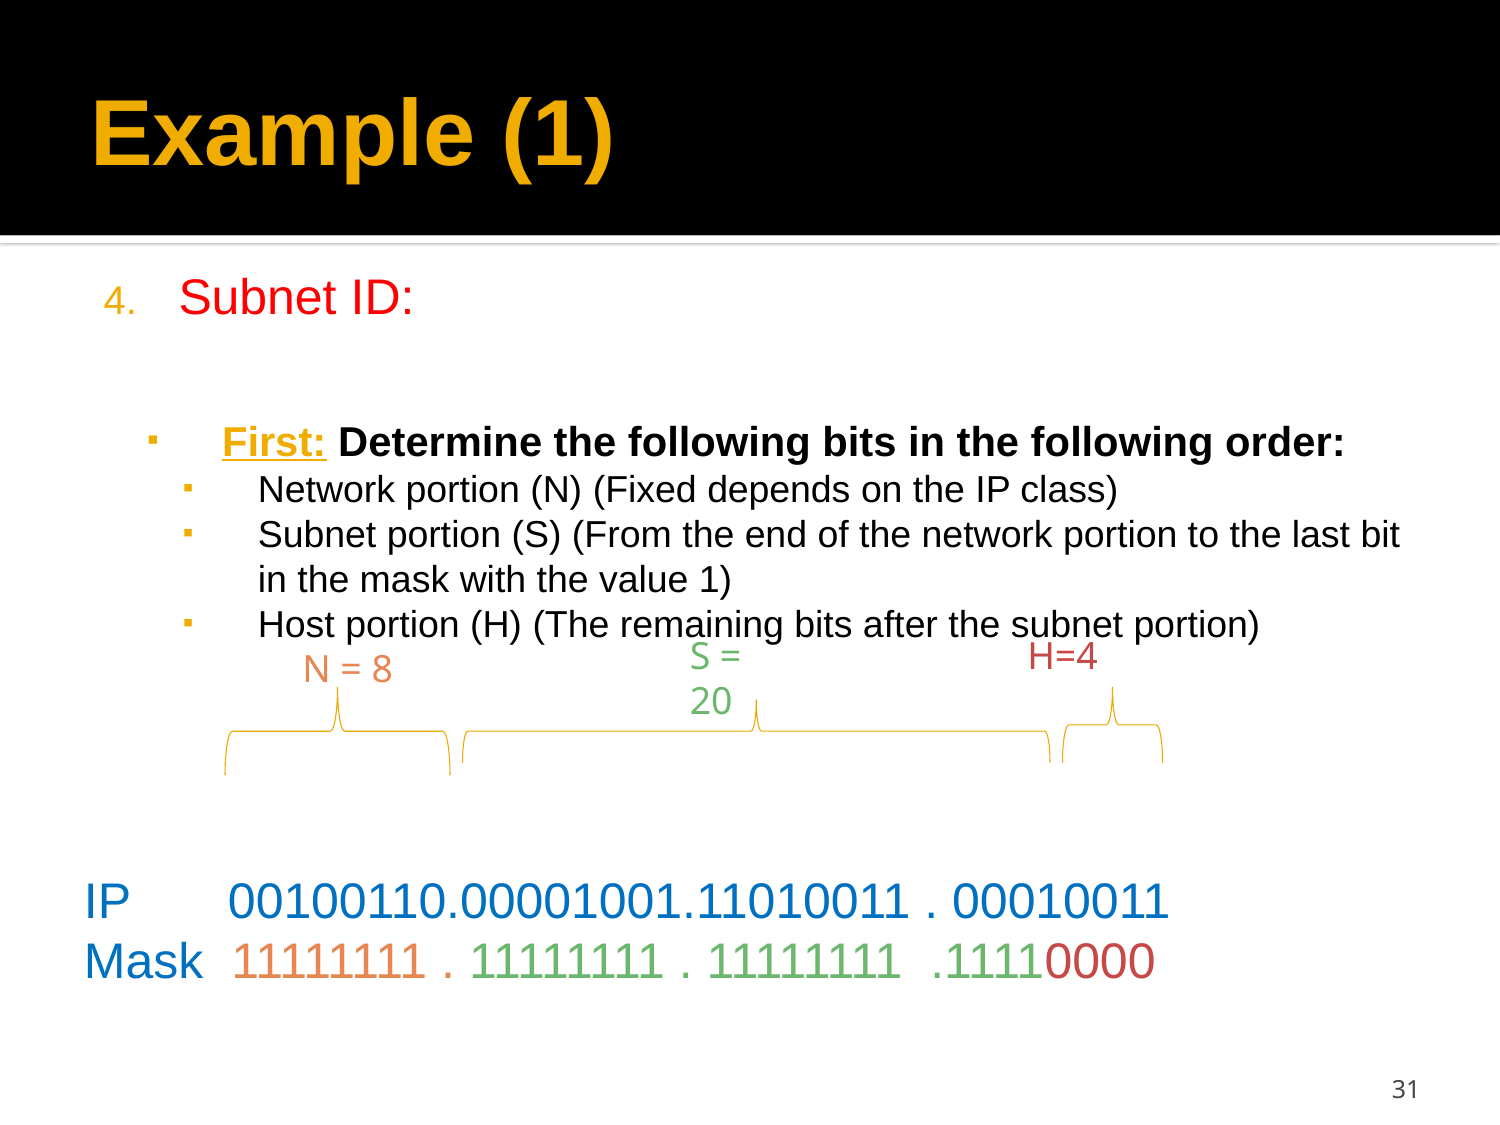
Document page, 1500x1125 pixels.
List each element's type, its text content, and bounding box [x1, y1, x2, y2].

text_box S = 20 [675, 624, 800, 730]
text_box [1061, 686, 1164, 763]
slide_number 31 [1345, 1062, 1467, 1108]
list Subnet ID: First: Determine the following bits in the following order: Network portion (N) (Fixed depends on the IP class) Subnet portion (S) (From the end of the network portion to the last bit in the mask with the value 1) Host portion (H) (The remaining bits after the subnet portion) IP 00100110.00001001.11010011 . 00010011 Mask 11111111 . 11111111 . 11111111 .11110000 [75, 249, 1425, 1009]
text_box N = 8 [287, 637, 413, 698]
title Example (1) [75, 25, 1425, 231]
text_box [224, 698, 451, 776]
text_box H=4 [1012, 624, 1138, 685]
text_box [461, 730, 1051, 763]
